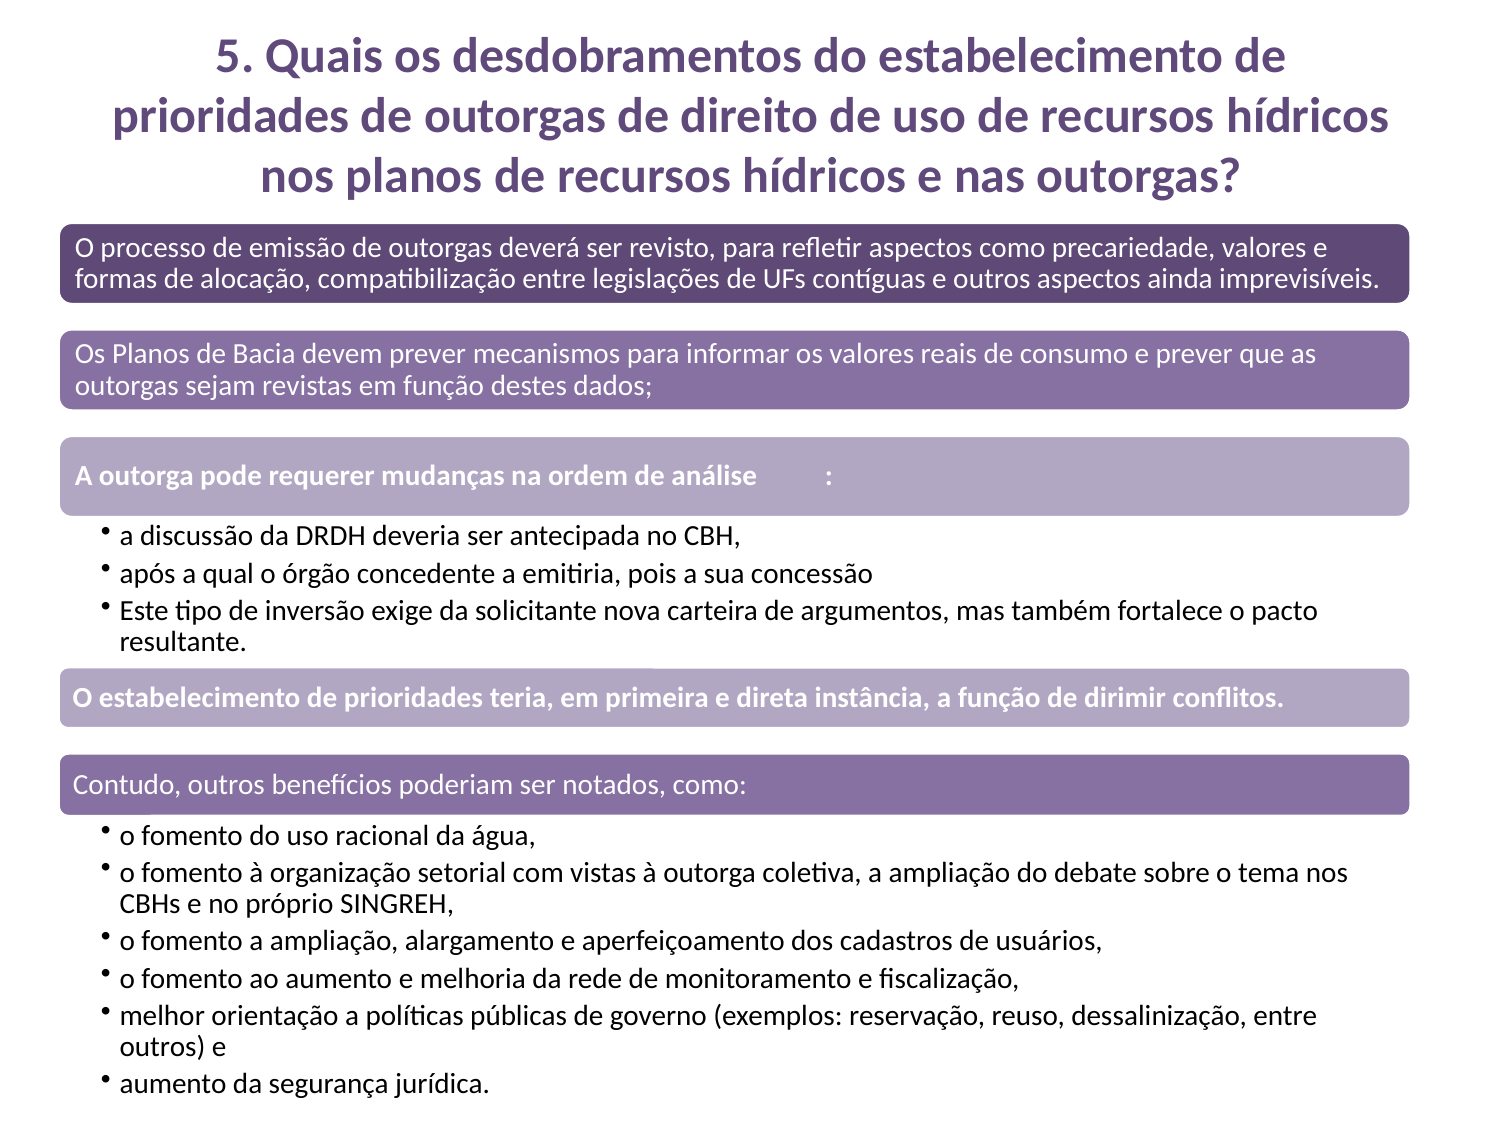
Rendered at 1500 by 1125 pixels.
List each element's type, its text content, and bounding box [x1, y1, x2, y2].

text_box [57, 219, 1412, 1125]
title 5. Quais os desdobramentos do estabelecimento de prioridades de outorgas de direito de uso de recursos hídricos nos planos de recursos hídricos e nas outorgas? [76, 19, 1427, 207]
